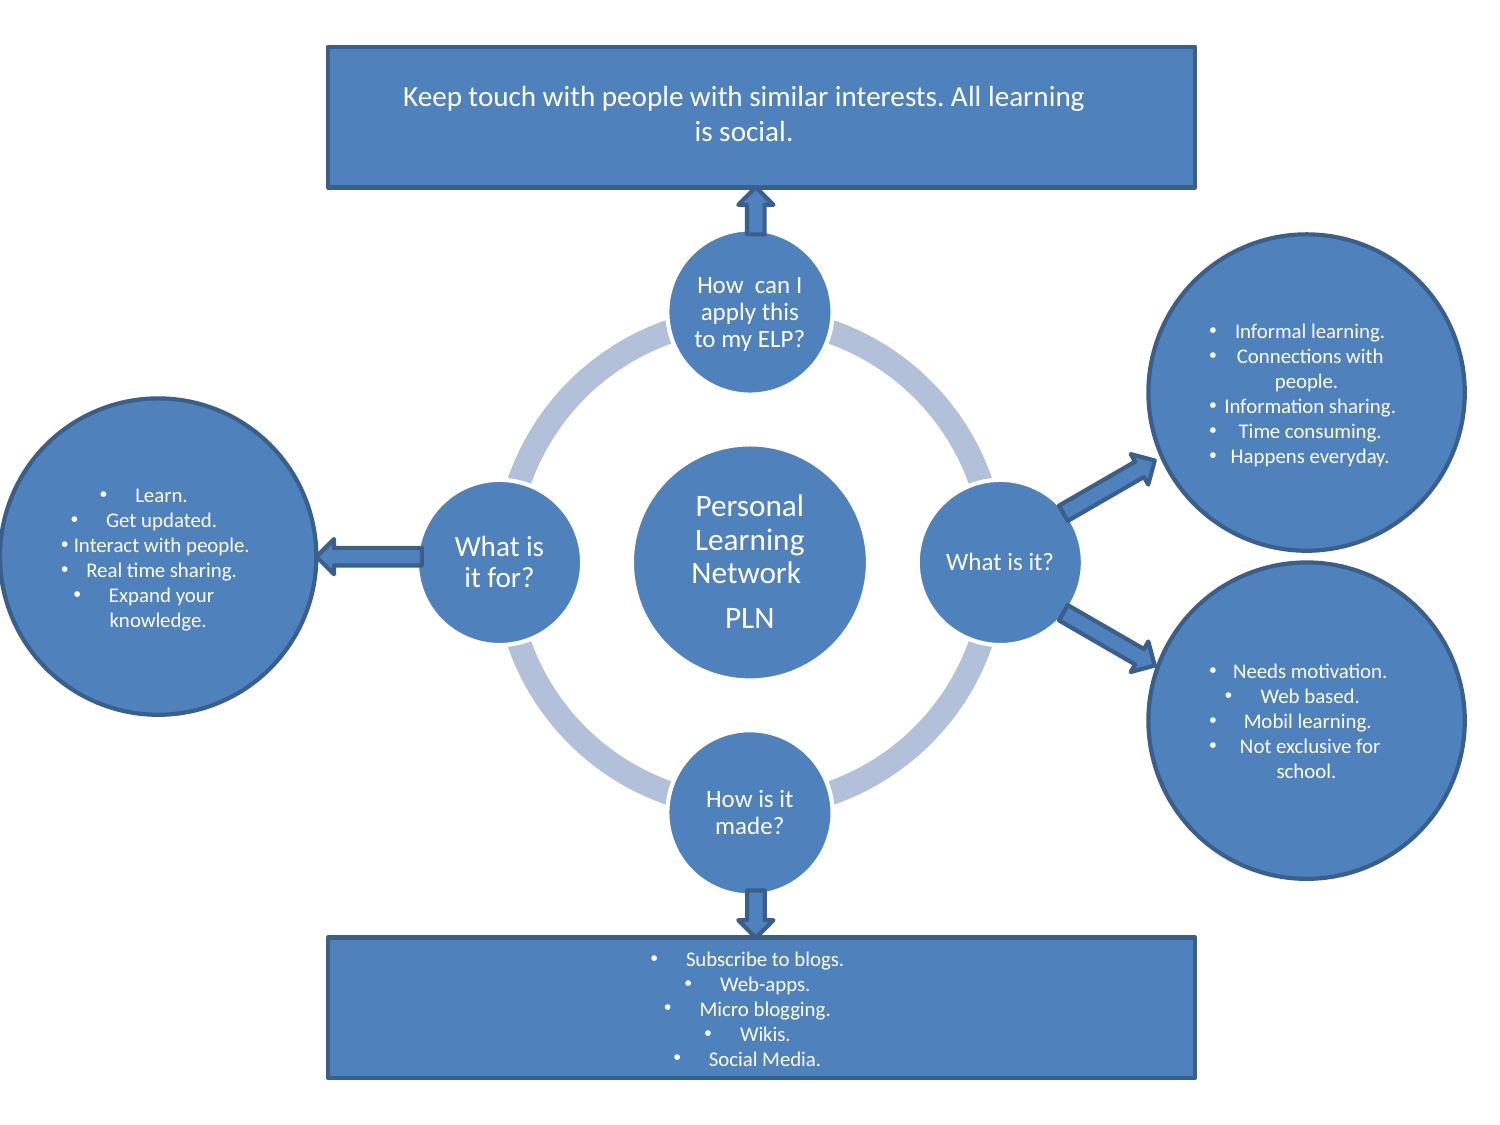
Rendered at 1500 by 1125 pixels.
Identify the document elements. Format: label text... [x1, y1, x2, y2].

text_box Informal learning. Connections with people. Information sharing. Time consuming. Happens everyday. [1254, 232, 1467, 553]
text_box Subscribe to blogs. Web-apps. Micro blogging. Wikis. Social Media. [326, 935, 1197, 1080]
text_box Learn. Get updated. Interact with people. Real time sharing. Expand your knowledge. [0, 396, 244, 717]
text_box Keep touch with people with similar interests. All learning is social. [386, 70, 1102, 155]
text_box [736, 190, 776, 227]
text_box Needs motivation. Web based. Mobil learning. Not exclusive for school. [1254, 560, 1467, 881]
text_box [736, 904, 776, 935]
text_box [249, 228, 1251, 897]
text_box [326, 45, 1197, 190]
